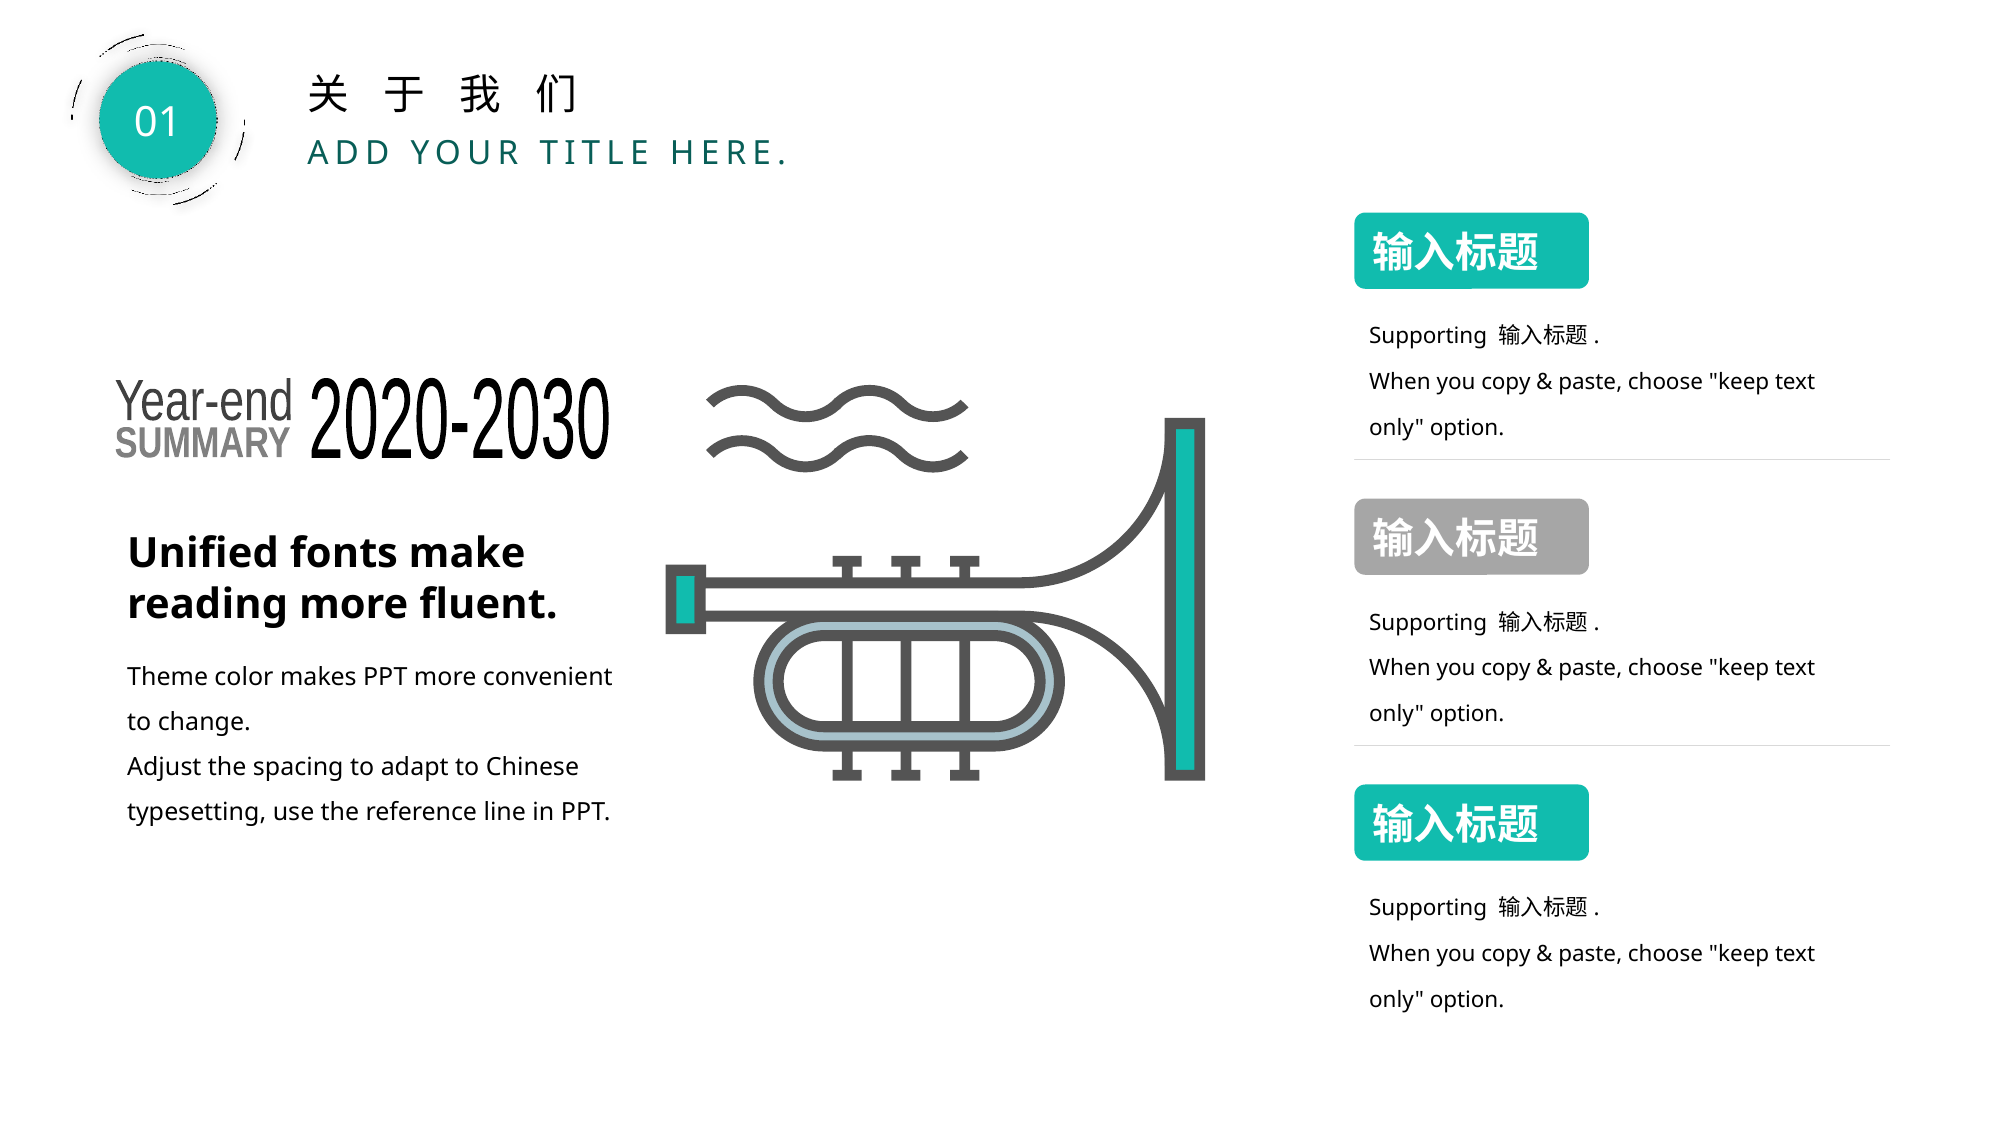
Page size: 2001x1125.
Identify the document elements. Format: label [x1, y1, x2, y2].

text_box [112, 212, 1890, 1020]
text_box [71, 34, 934, 205]
